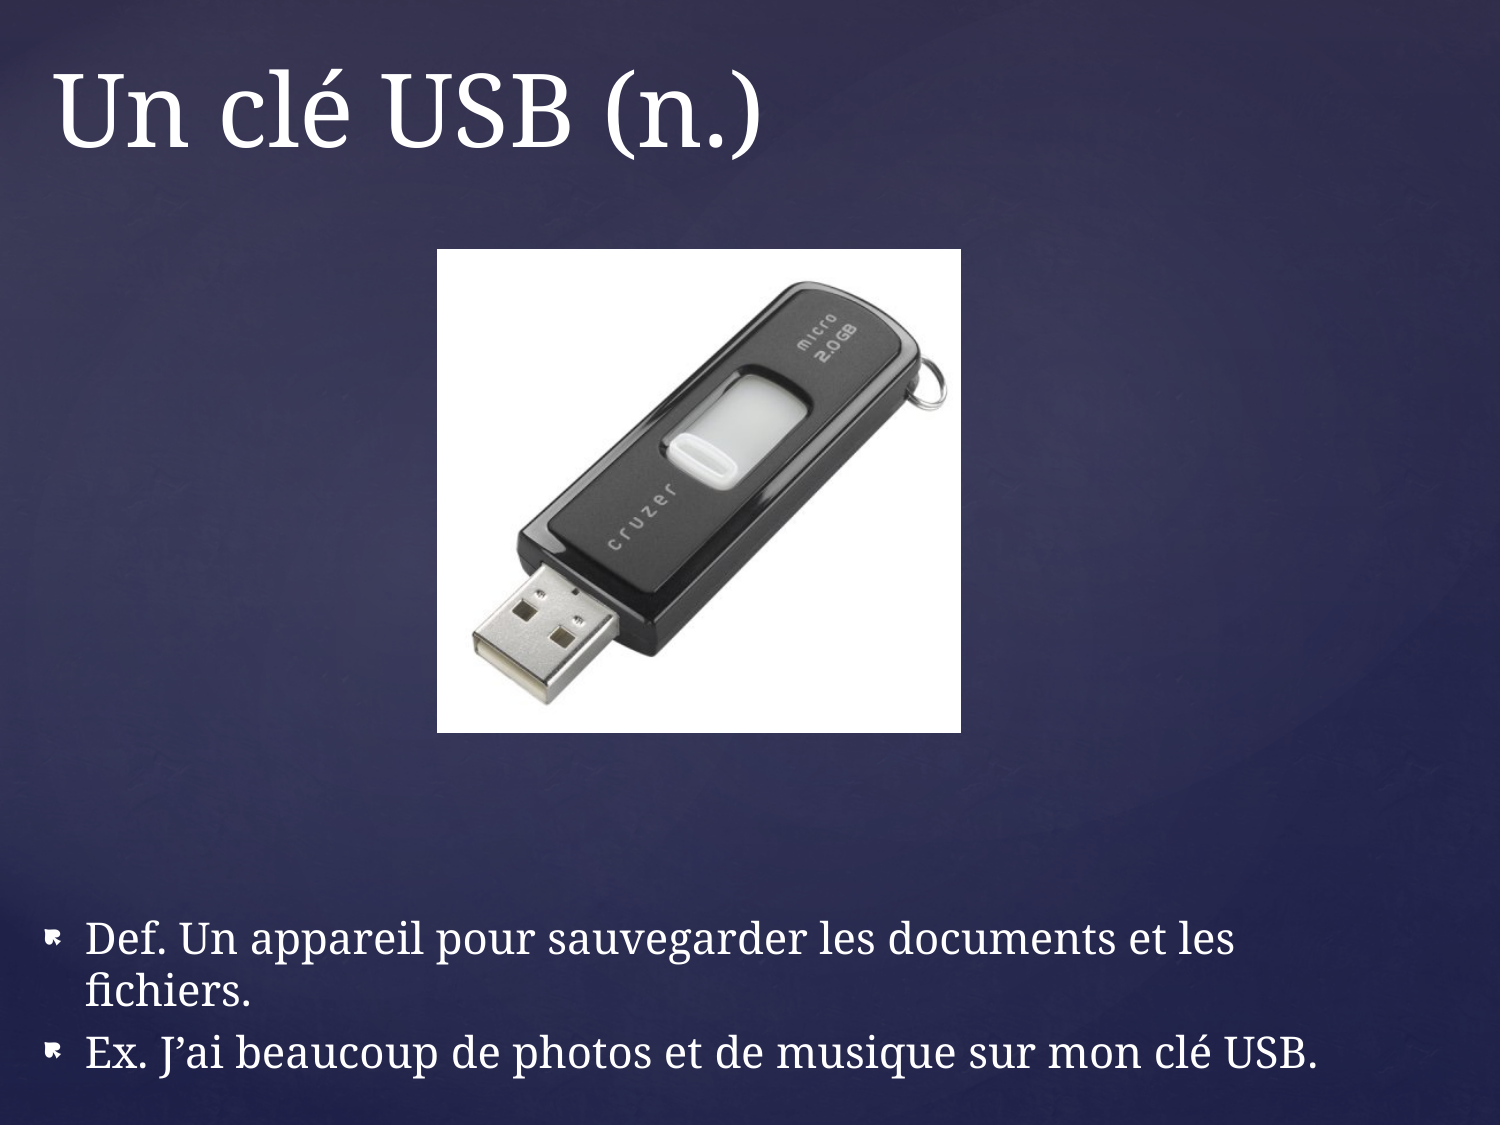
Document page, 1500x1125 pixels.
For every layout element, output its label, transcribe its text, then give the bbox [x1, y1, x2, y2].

list Def. Un appareil pour sauvegarder les documents et les fichiers. Ex. J’ai beaucoup de photos et de musique sur mon clé USB. [24, 900, 1400, 1088]
title Un clé USB (n.) [37, 24, 1275, 175]
picture [436, 249, 962, 734]
